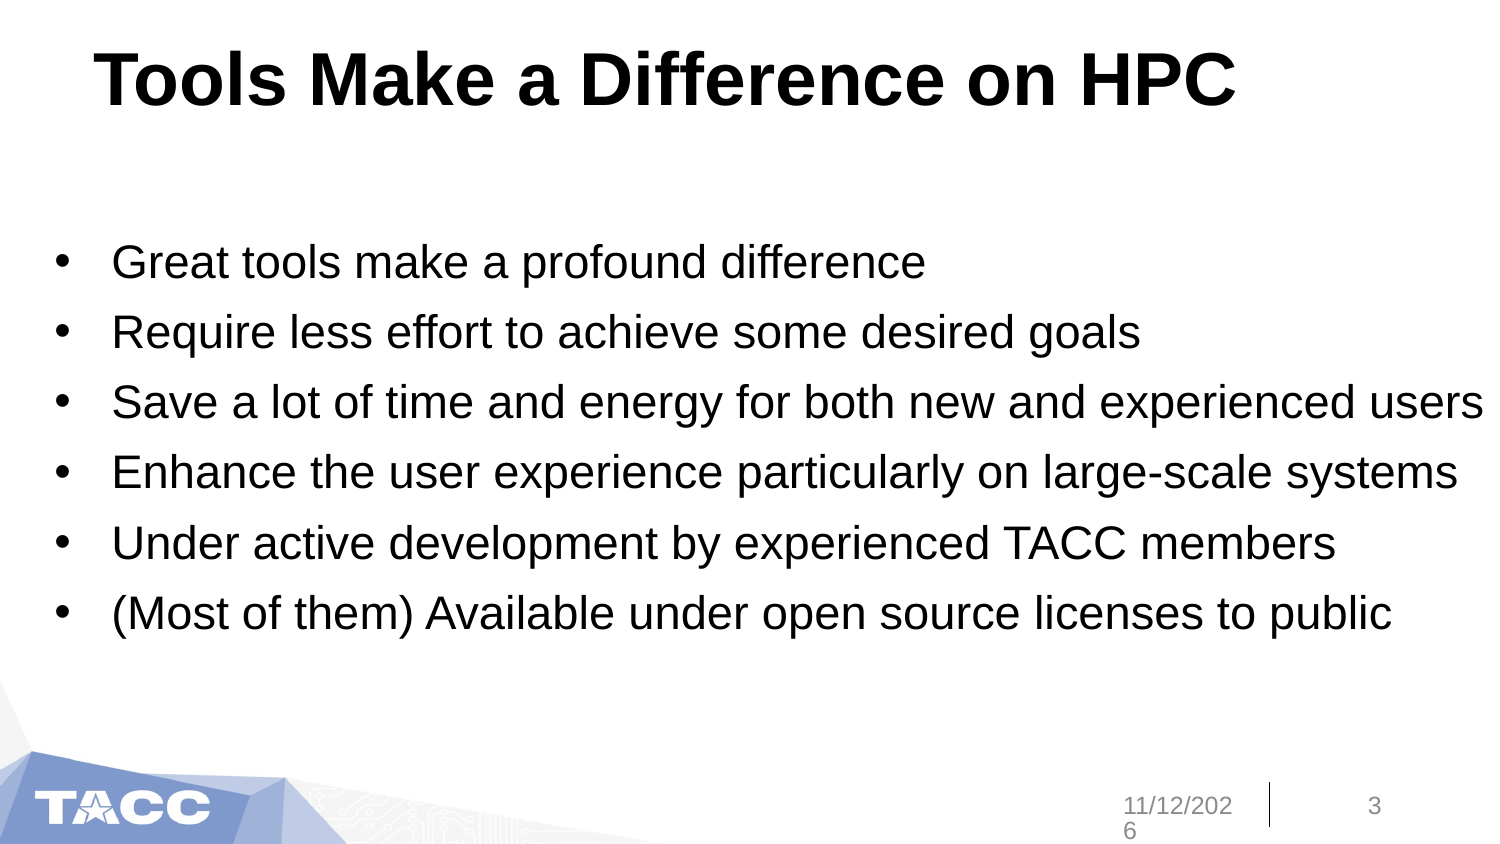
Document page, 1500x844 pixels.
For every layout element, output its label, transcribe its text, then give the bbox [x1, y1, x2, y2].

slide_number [1108, 782, 1255, 827]
picture [0, 0, 1500, 844]
title Tools Make a Difference on HPC [78, 0, 1463, 164]
list Great tools make a profound difference Require less effort to achieve some desired goals Save a lot of time and energy for both new and experienced users Enhance the user experience particularly on large-scale systems Under active development by experienced TACC members (Most of them) Available under open source licenses to public [39, 230, 1500, 671]
slide_number 3 [1284, 782, 1397, 827]
